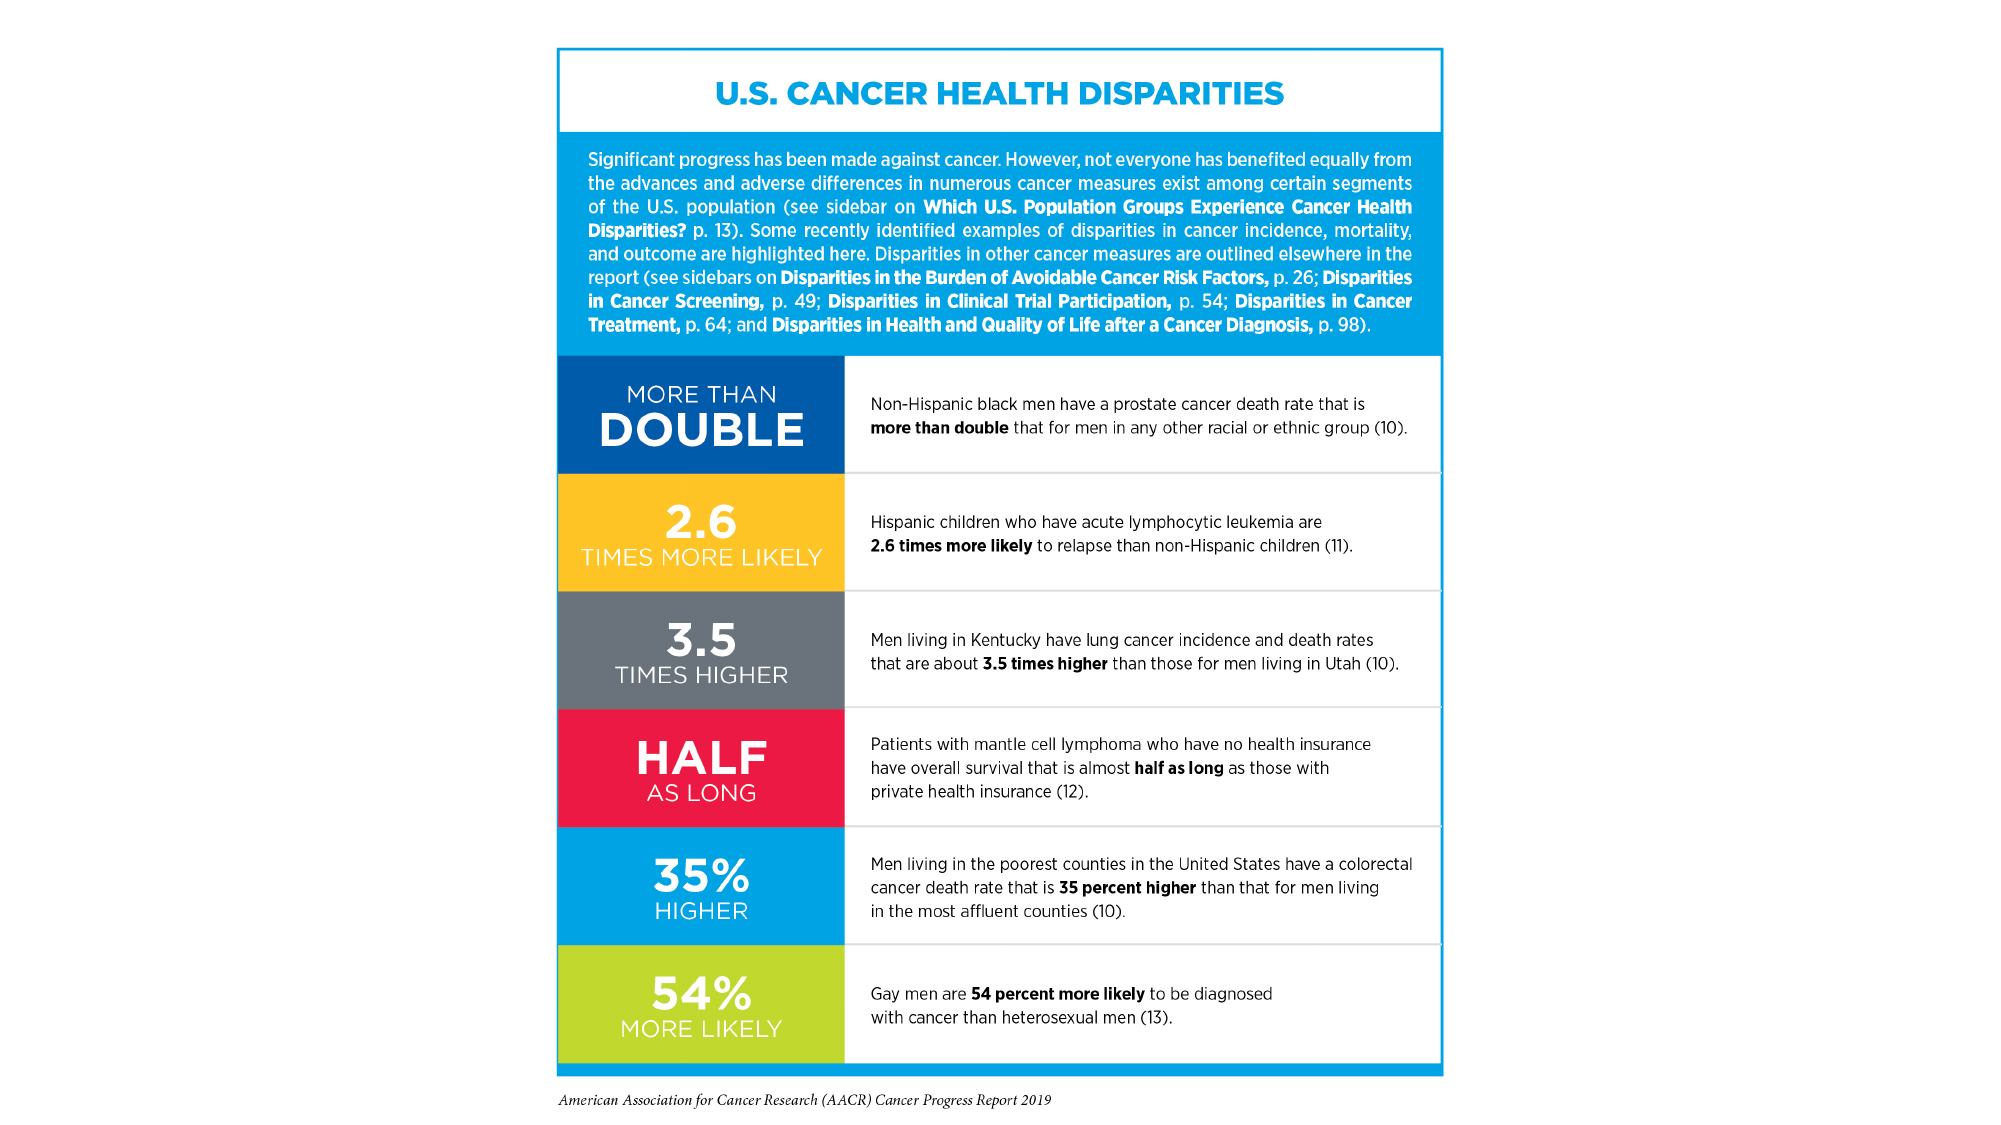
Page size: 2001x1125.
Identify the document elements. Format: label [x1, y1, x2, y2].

picture [524, 0, 1476, 1125]
